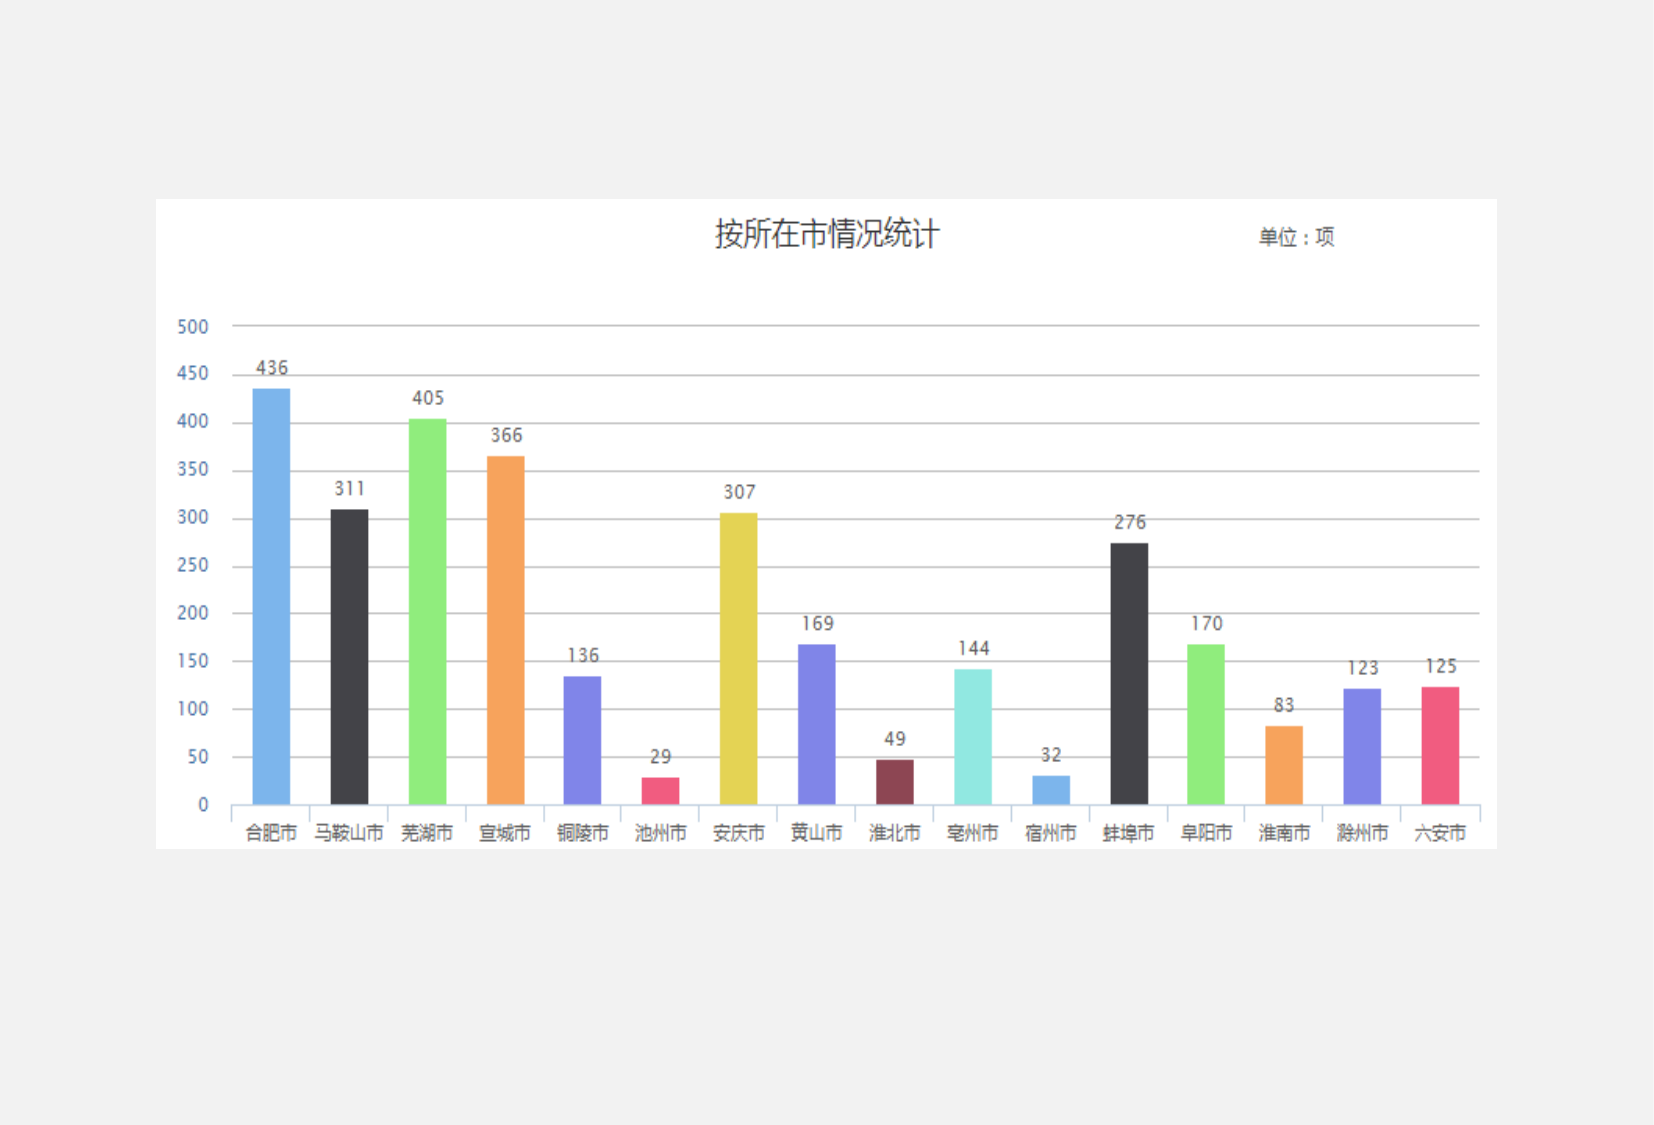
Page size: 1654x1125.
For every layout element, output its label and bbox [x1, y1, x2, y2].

picture [156, 198, 1498, 849]
